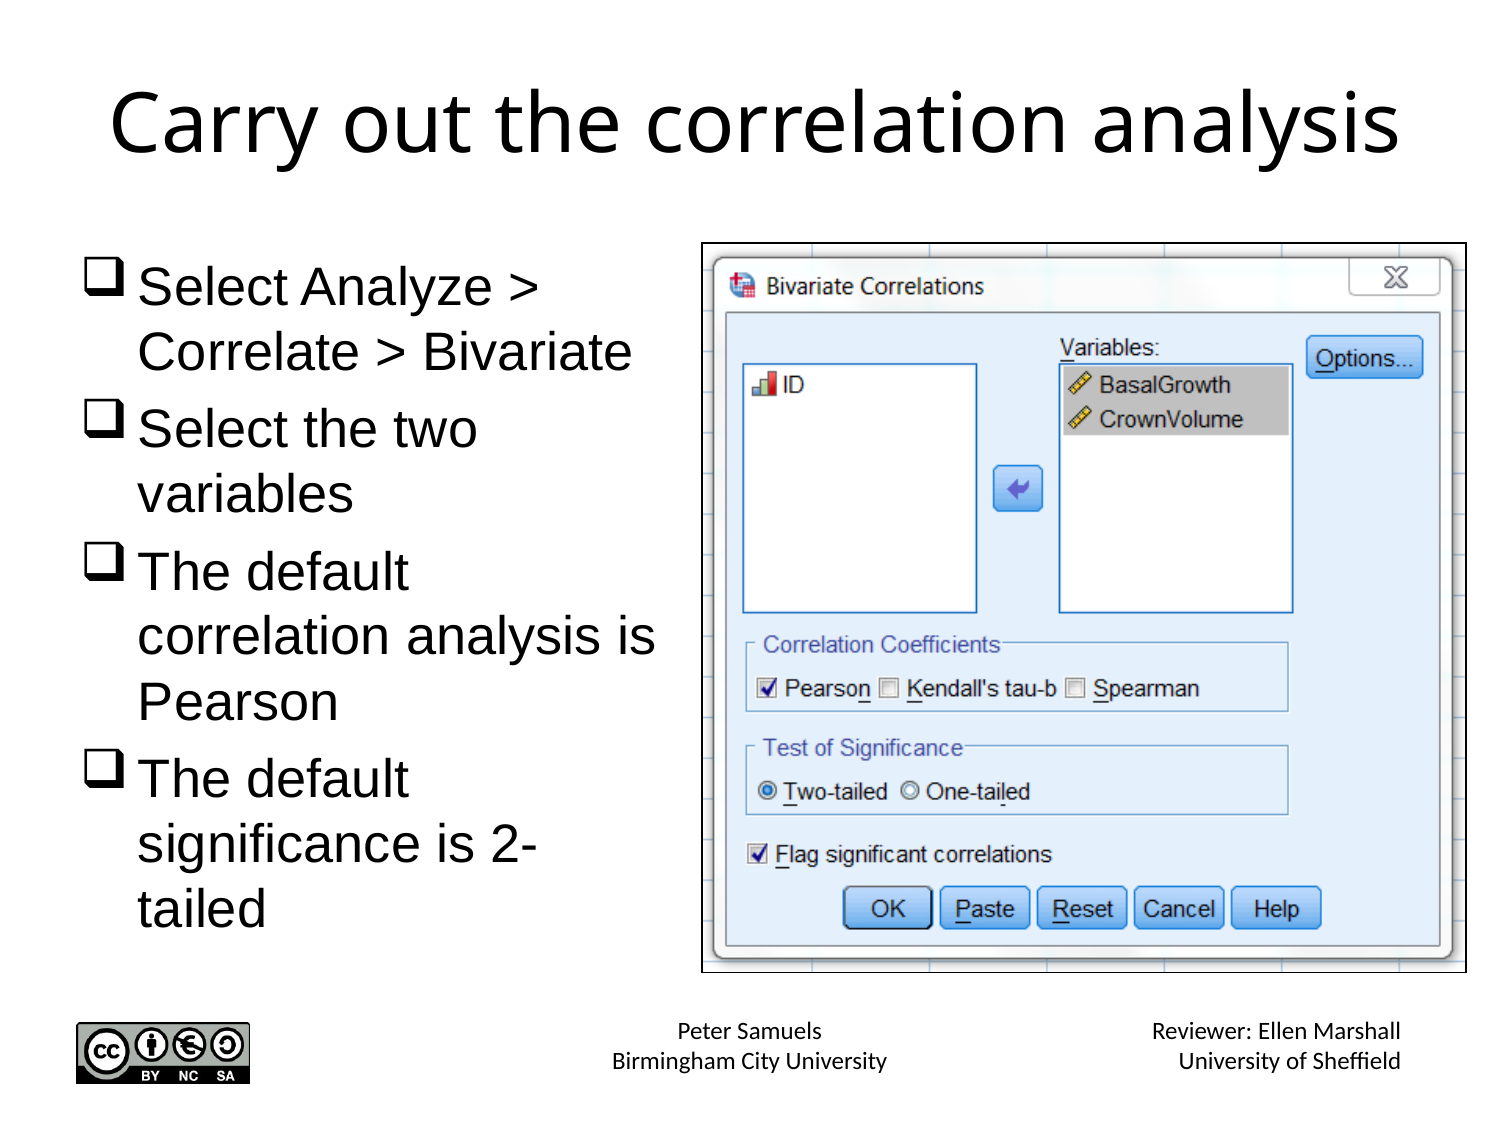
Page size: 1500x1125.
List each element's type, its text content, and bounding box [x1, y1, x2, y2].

picture [76, 1022, 251, 1084]
list Select Analyze > Correlate > Bivariate Select the two variables The default correlation analysis is Pearson The default significance is 2-tailed [64, 243, 680, 953]
text_box Peter Samuels Birmingham City University [549, 1007, 951, 1083]
title Carry out the correlation analysis [64, 30, 1447, 220]
text_box Reviewer: Ellen Marshall University of Sheffield [1038, 1007, 1417, 1083]
picture [702, 243, 1466, 972]
